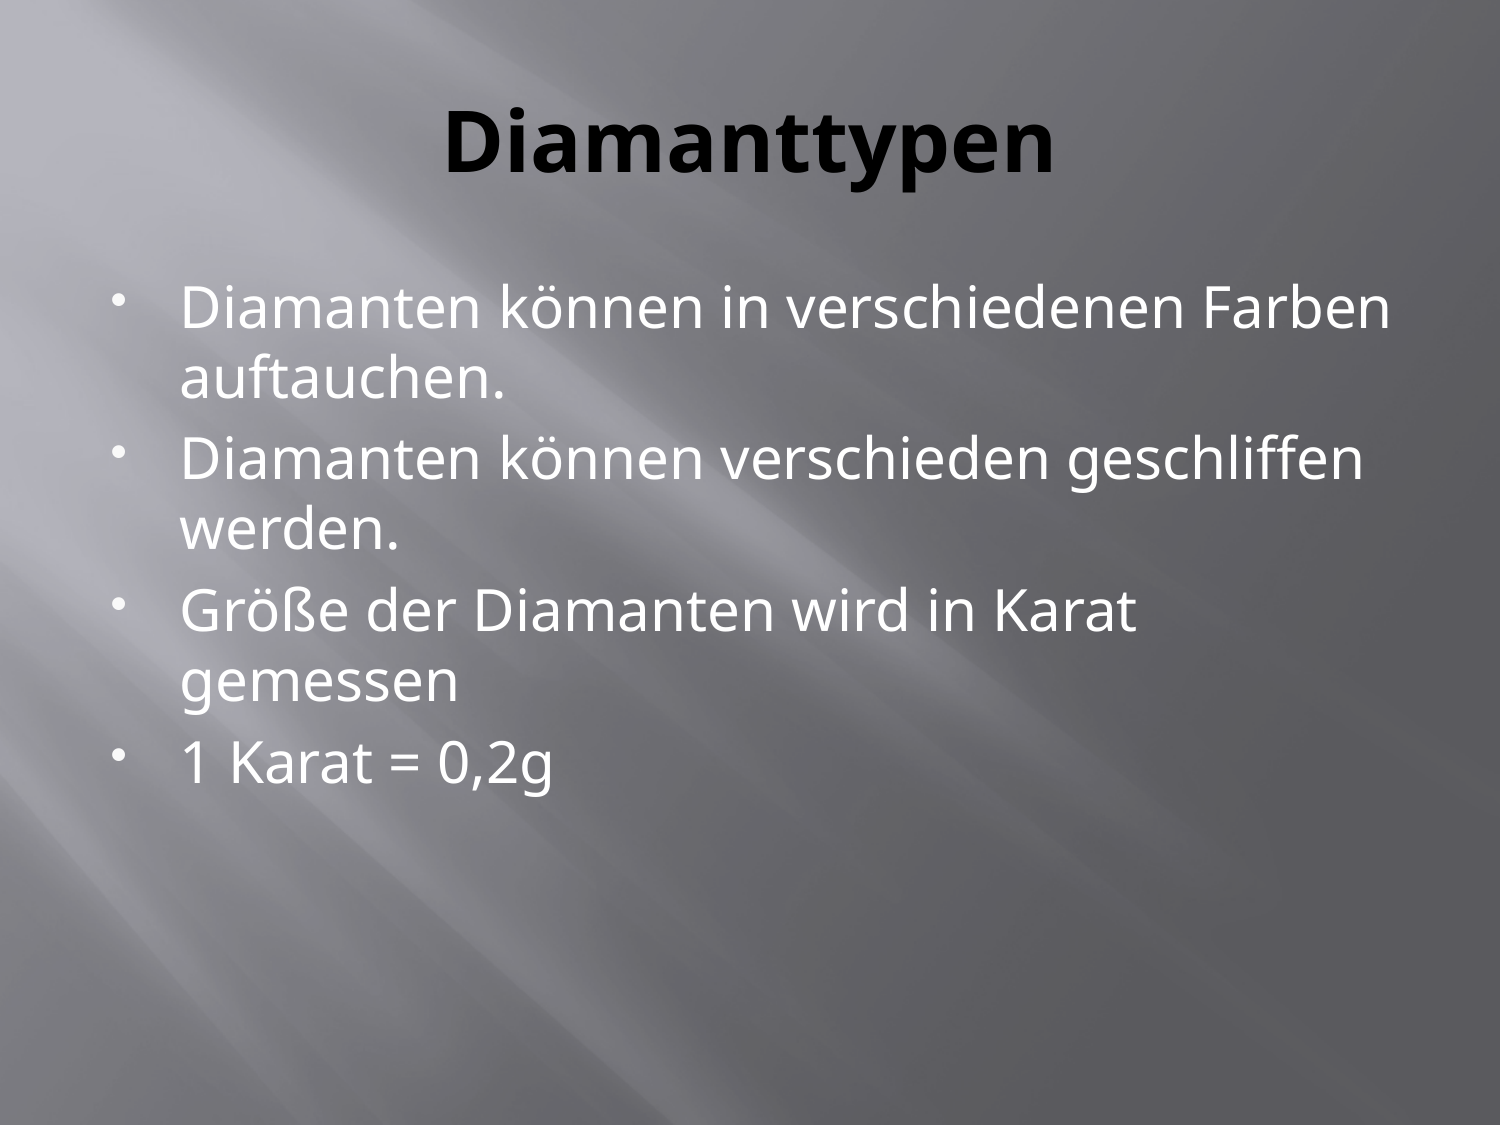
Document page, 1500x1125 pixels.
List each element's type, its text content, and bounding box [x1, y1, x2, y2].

list Diamanten können in verschiedenen Farben auftauchen. Diamanten können verschieden geschliffen werden. Größe der Diamanten wird in Karat gemessen 1 Karat = 0,2g [75, 262, 1425, 1035]
title Diamanttypen [75, 45, 1425, 233]
